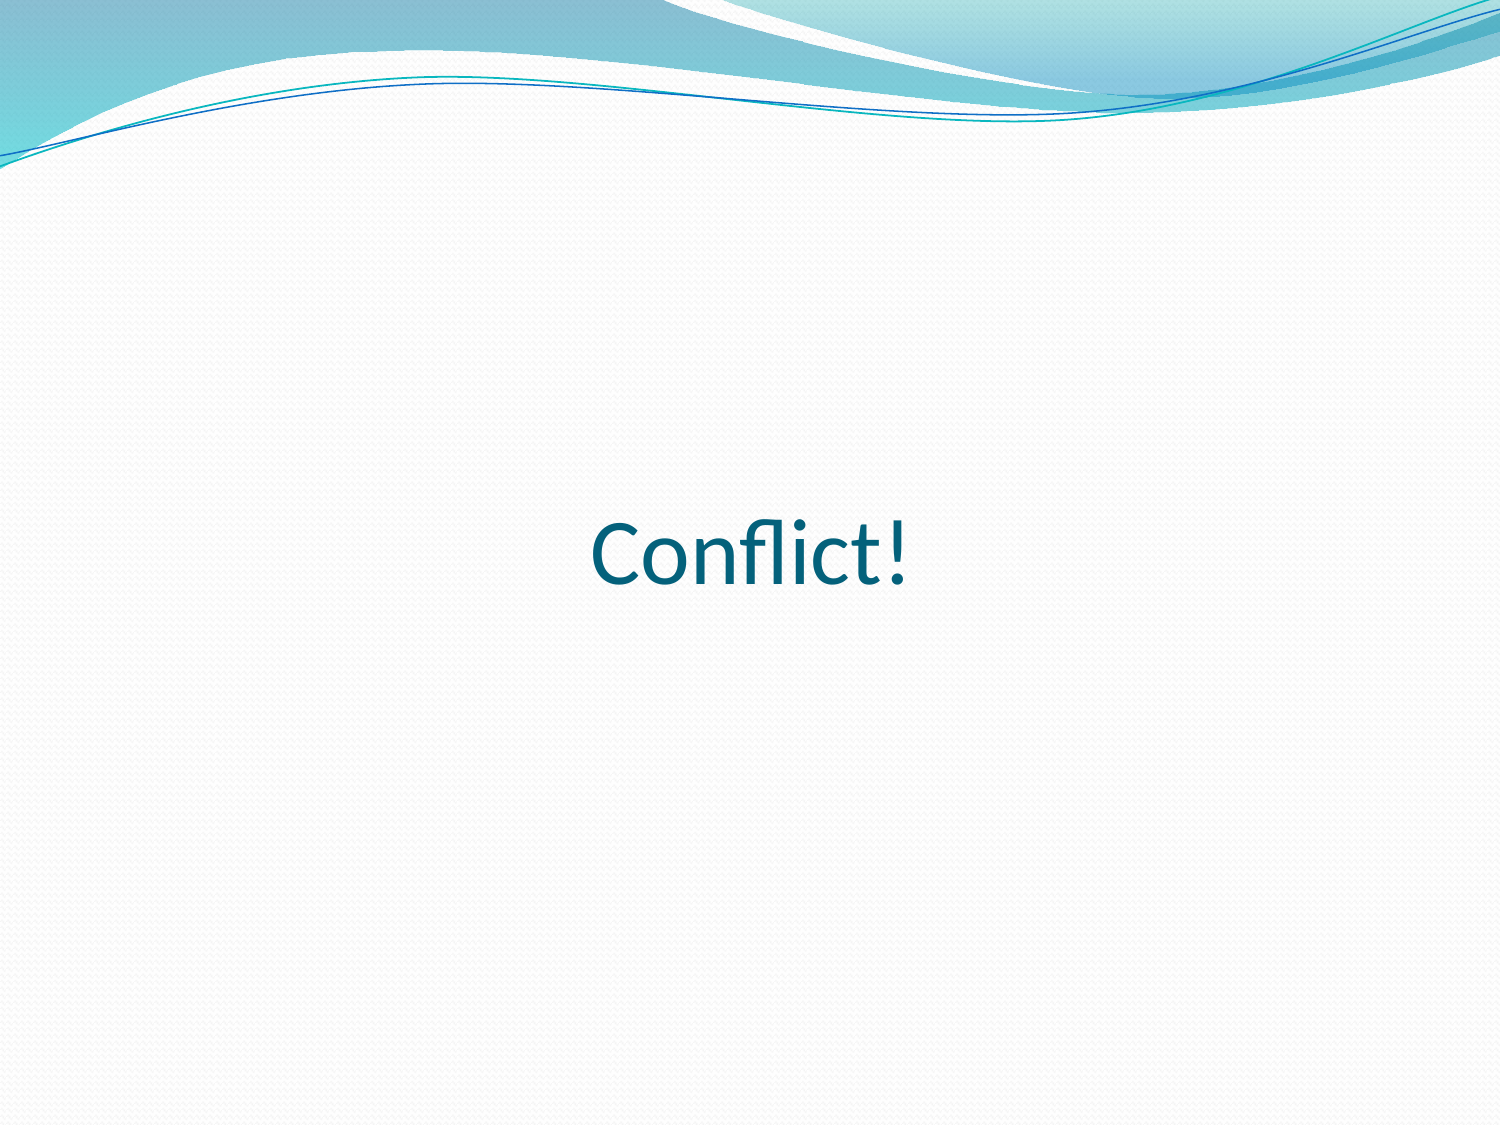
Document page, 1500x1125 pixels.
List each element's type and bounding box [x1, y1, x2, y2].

list [75, 317, 1425, 1038]
